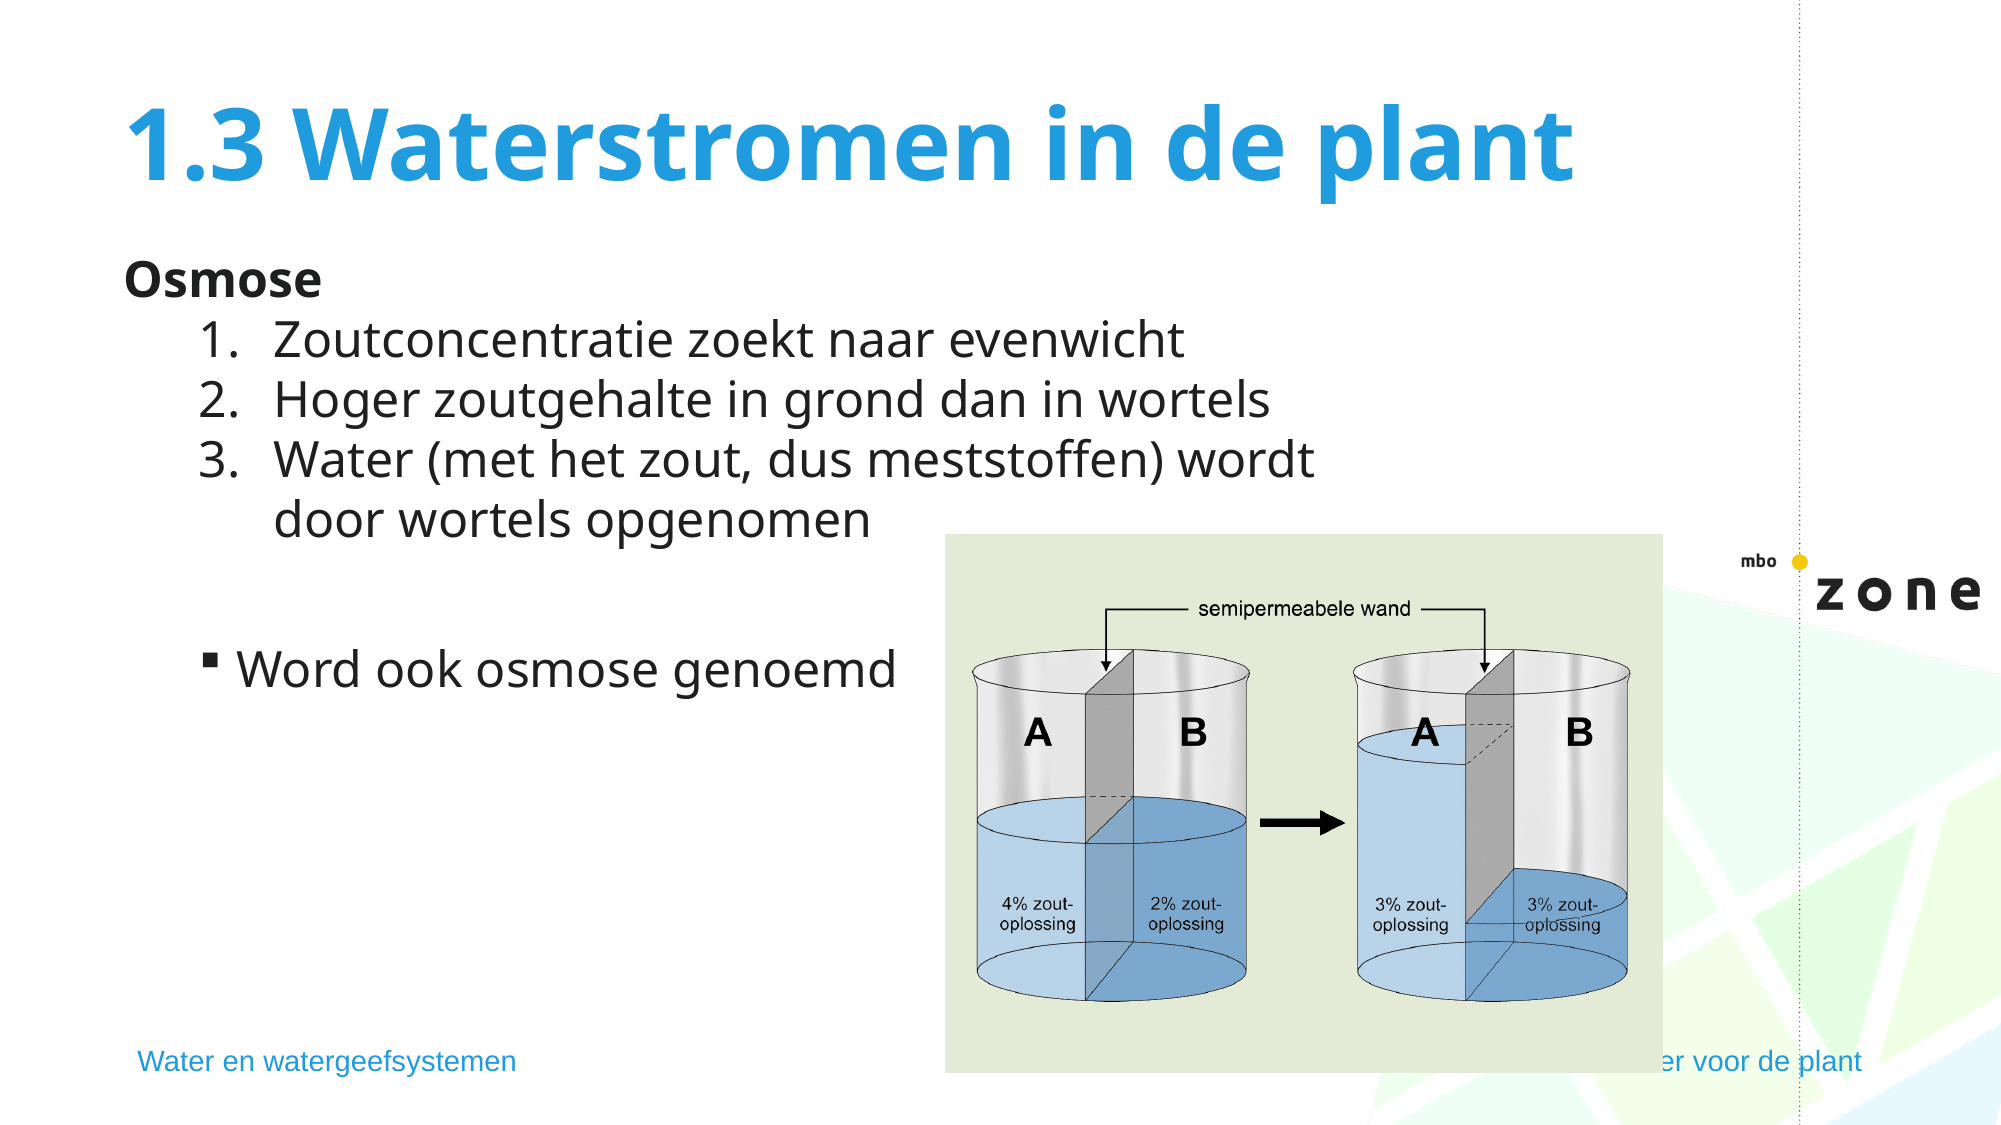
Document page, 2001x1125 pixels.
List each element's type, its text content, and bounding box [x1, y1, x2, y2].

picture [944, 0, 2001, 1125]
list Water en watergeefsystemen [137, 1042, 639, 1103]
title 1.3 Waterstromen in de plant [124, 94, 1607, 272]
list 1. Water voor de plant [1412, 1042, 1863, 1103]
list Osmose Zoutconcentratie zoekt naar evenwicht Hoger zoutgehalte in grond dan in wortels Water (met het zout, dus meststoffen) wordt door wortels opgenomen Word ook osmose genoemd [124, 247, 1394, 962]
